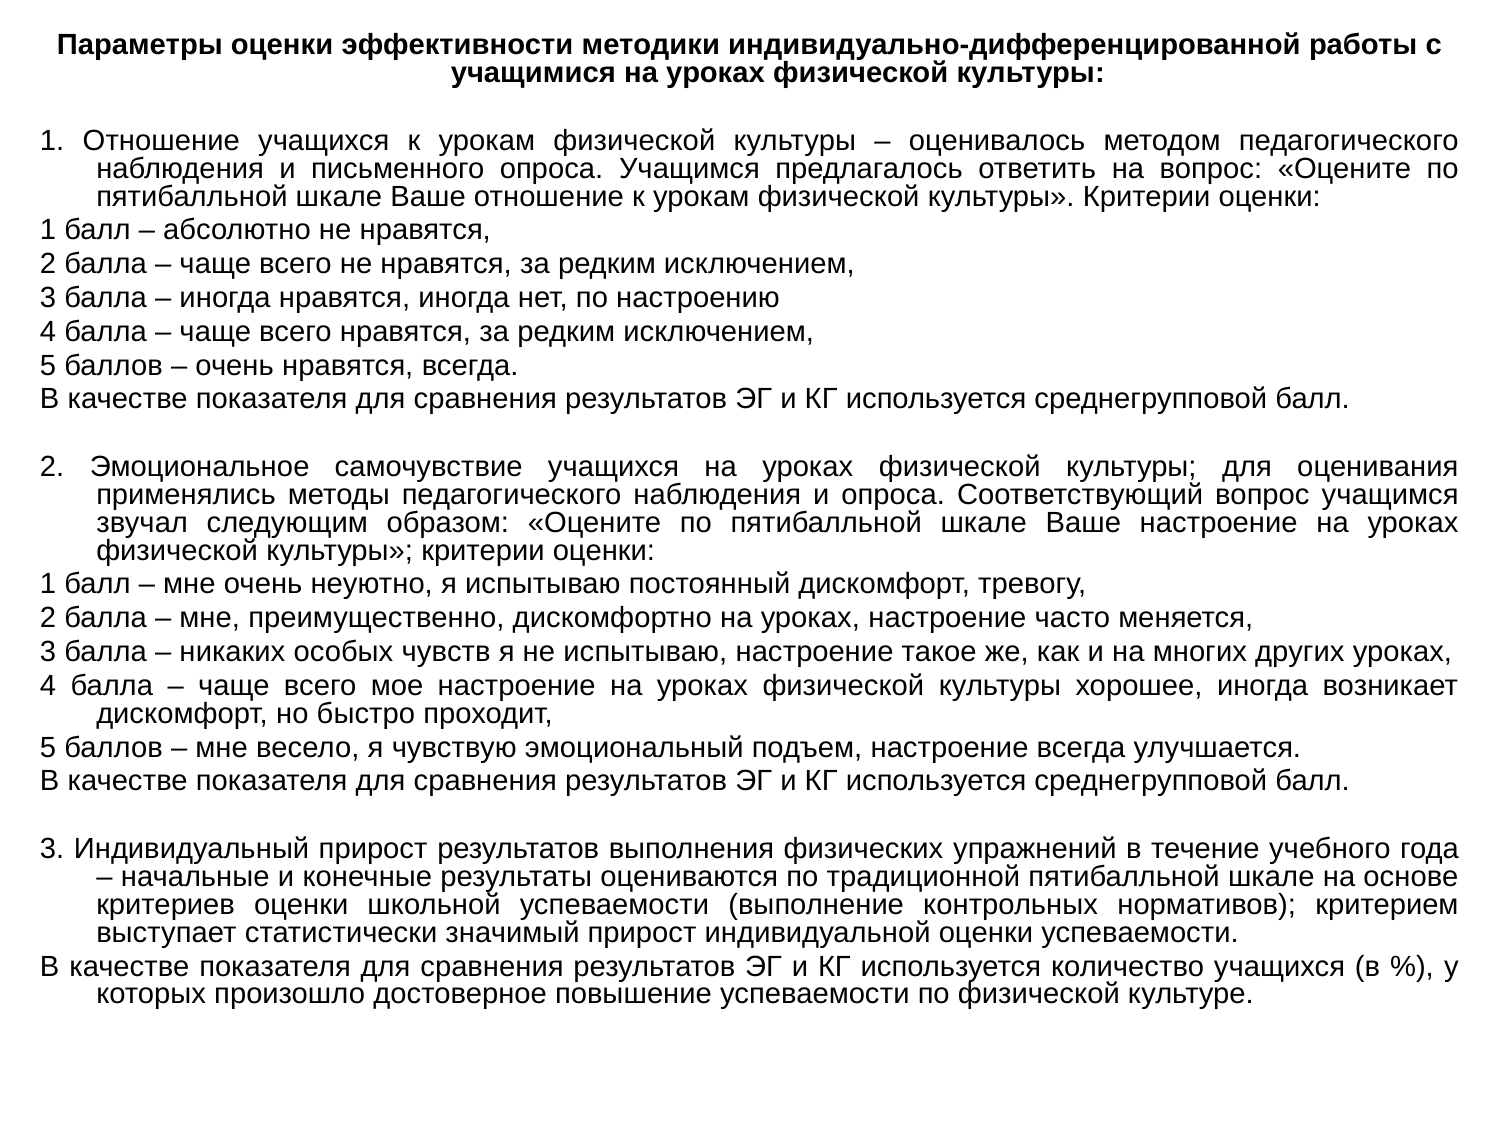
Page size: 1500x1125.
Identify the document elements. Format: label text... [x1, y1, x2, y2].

list Параметры оценки эффективности методики индивидуально-дифференцированной работы с учащимися на уроках физической культуры: 1. Отношение учащихся к урокам физической культуры – оценивалось методом педагогического наблюдения и письменного опроса. Учащимся предлагалось ответить на вопрос: «Оцените по пятибалльной шкале Ваше отношение к урокам физической культуры». Критерии оценки: 1 балл – абсолютно не нравятся, 2 балла – чаще всего не нравятся, за редким исключением, 3 балла – иногда нравятся, иногда нет, по настроению 4 балла – чаще всего нравятся, за редким исключением, 5 баллов – очень нравятся, всегда. В качестве показателя для сравнения результатов ЭГ и КГ используется среднегрупповой балл. 2. Эмоциональное самочувствие учащихся на уроках физической культуры; для оценивания применялись методы педагогического наблюдения и опроса. Соответствующий вопрос учащимся звучал следующим образом: «Оцените по пятибалльной шкале Ваше настроение на уроках физической культуры»; критерии оценки: 1 балл – мне очень неуютно, я испытываю постоянный дискомфорт, тревогу, 2 балла – мне, преимущественно, дискомфортно на уроках, настроение часто меняется, 3 балла – никаких особых чувств я не испытываю, настроение такое же, как и на многих других уроках, 4 балла – чаще всего мое настроение на уроках физической культуры хорошее, иногда возникает дискомфорт, но быстро проходит, 5 баллов – мне весело, я чувствую эмоциональный подъем, настроение всегда улучшается. В качестве показателя для сравнения результатов ЭГ и КГ используется среднегрупповой балл. 3. Индивидуальный прирост результатов выполнения физических упражнений в течение учебного года – начальные и конечные результаты оцениваются по традиционной пятибалльной шкале на основе критериев оценки школьной успеваемости (выполнение контрольных нормативов); критерием выступает статистически значимый прирост индивидуальной оценки успеваемости. В качестве показателя для сравнения результатов ЭГ и КГ используется количество учащихся (в %), у которых произошло достоверное повышение успеваемости по физической культуре. [24, 24, 1476, 1101]
